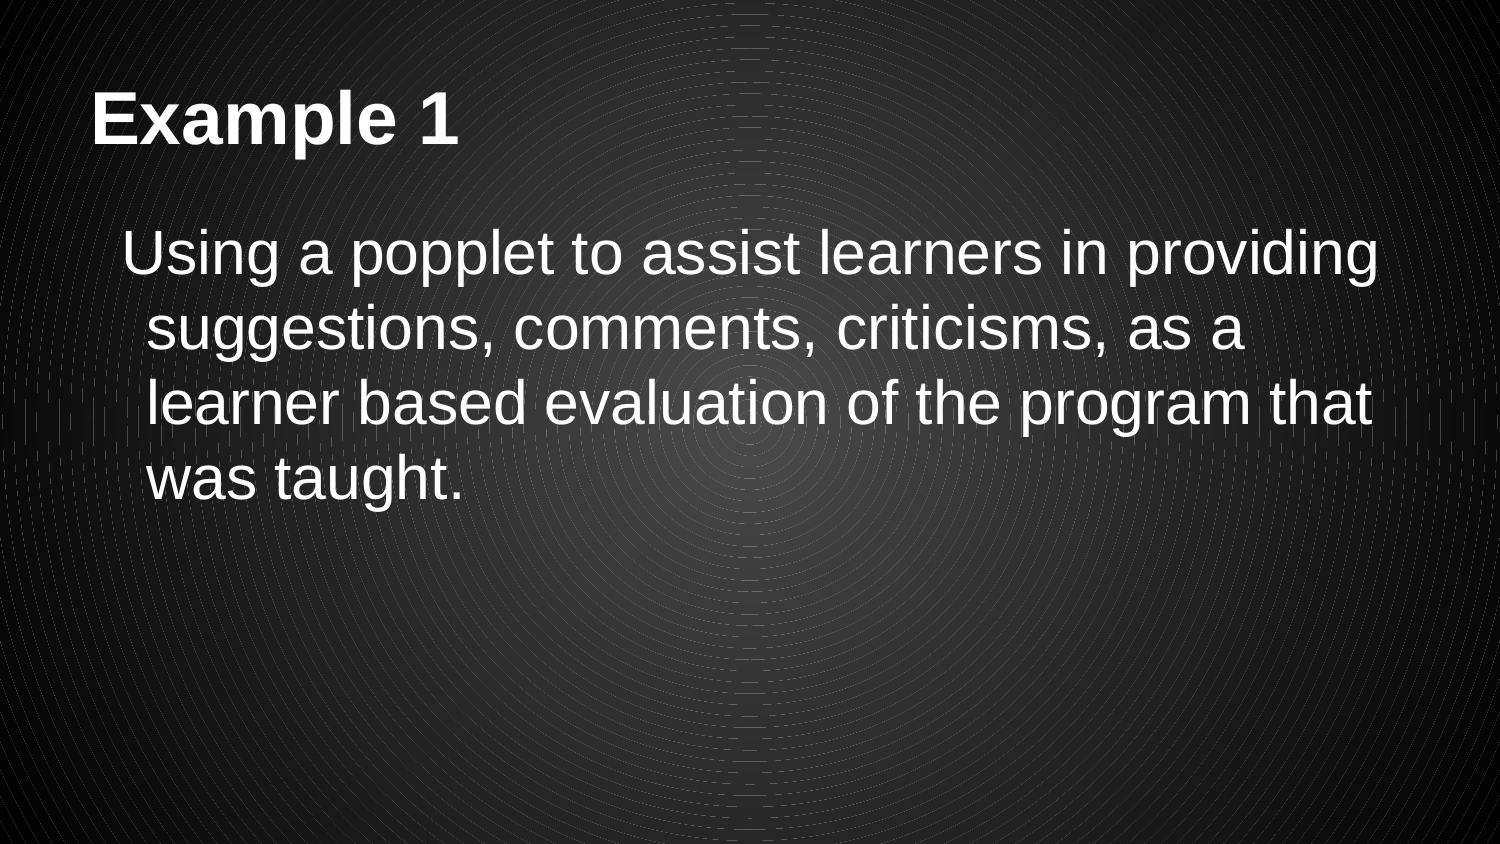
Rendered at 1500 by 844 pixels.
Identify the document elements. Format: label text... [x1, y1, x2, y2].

list Using a popplet to assist learners in providing suggestions, comments, criticisms, as a learner based evaluation of the program that was taught. [75, 196, 1425, 808]
title Example 1 [75, 33, 1425, 175]
